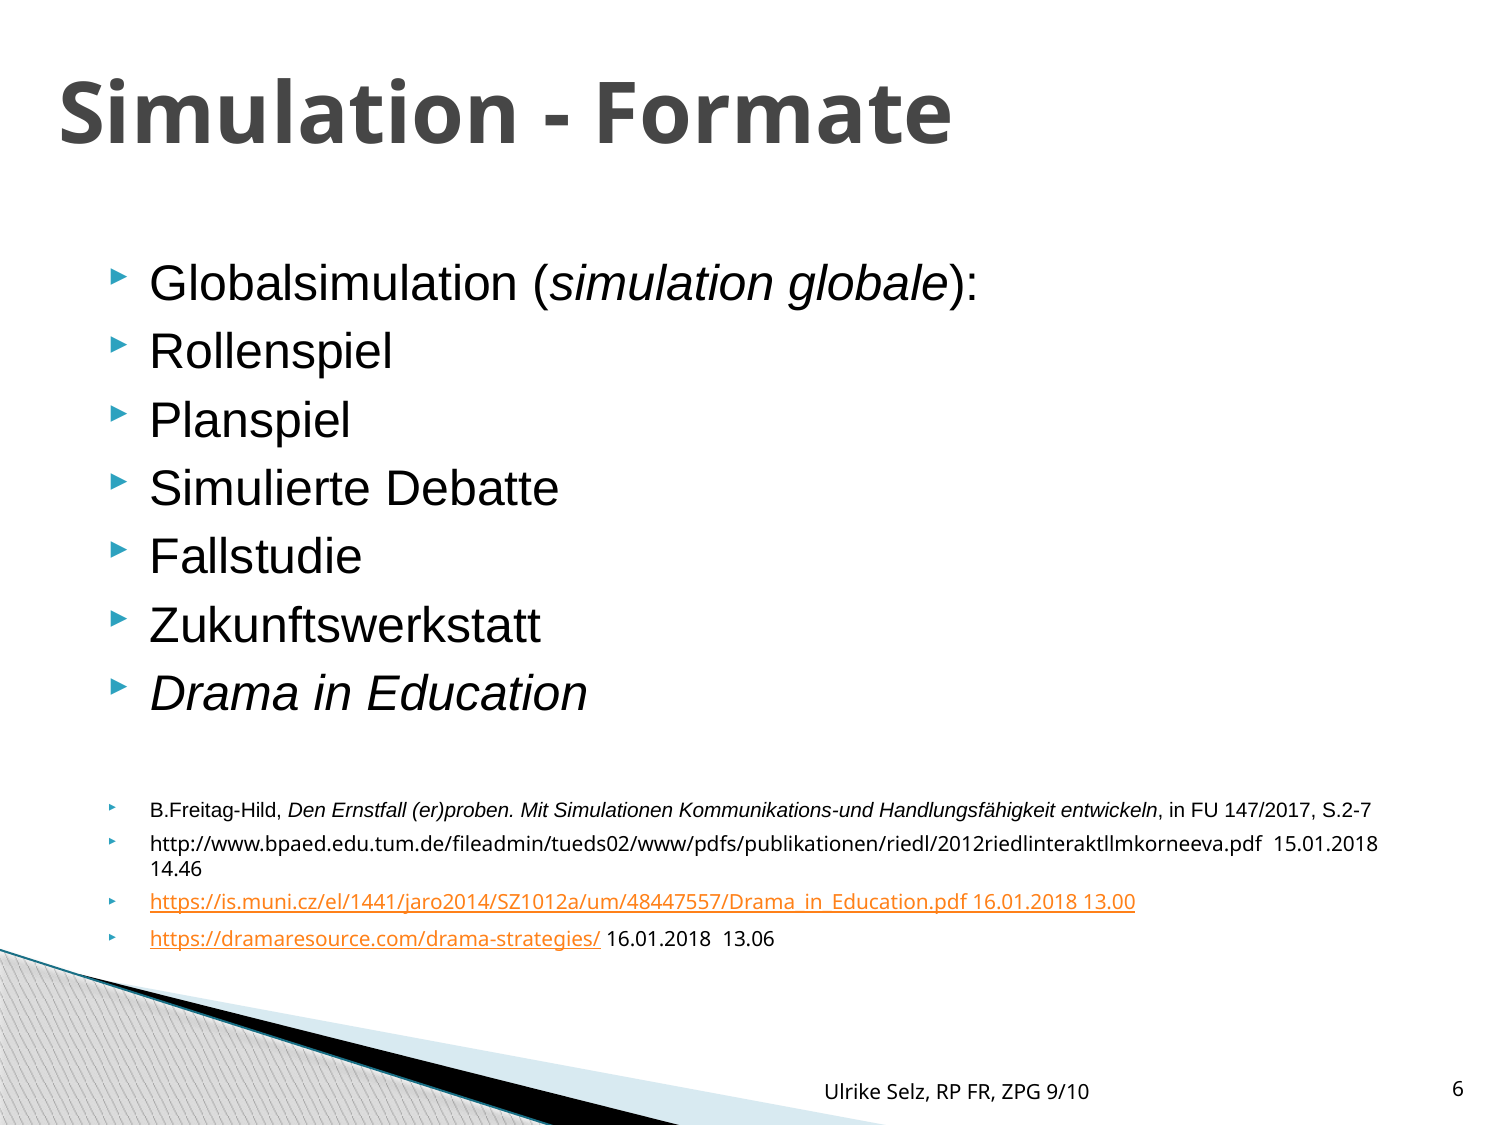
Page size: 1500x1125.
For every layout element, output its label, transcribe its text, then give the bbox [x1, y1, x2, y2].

text_box Ulrike Selz, RP FR, ZPG 9/10 [718, 1051, 1105, 1112]
text_box 6 [1418, 1051, 1479, 1112]
title Simulation - Formate [43, 30, 1394, 189]
list Globalsimulation (simulation globale): Rollenspiel Planspiel Simulierte Debatte Fallstudie Zukunftswerkstatt Drama in Education B.Freitag-Hild, Den Ernstfall (er)proben. Mit Simulationen Kommunikations-und Handlungsfähigkeit entwickeln, in FU 147/2017, S.2-7 http://www.bpaed.edu.tum.de/fileadmin/tueds02/www/pdfs/publikationen/riedl/2012riedlinteraktllmkorneeva.pdf 15.01.2018 14.46 https://is.muni.cz/el/1441/jaro2014/SZ1012a/um/48447557/Drama_in_Education.pdf 16.01.2018 13.00 https://dramaresource.com/drama-strategies/ 16.01.2018 13.06 [74, 242, 1426, 986]
